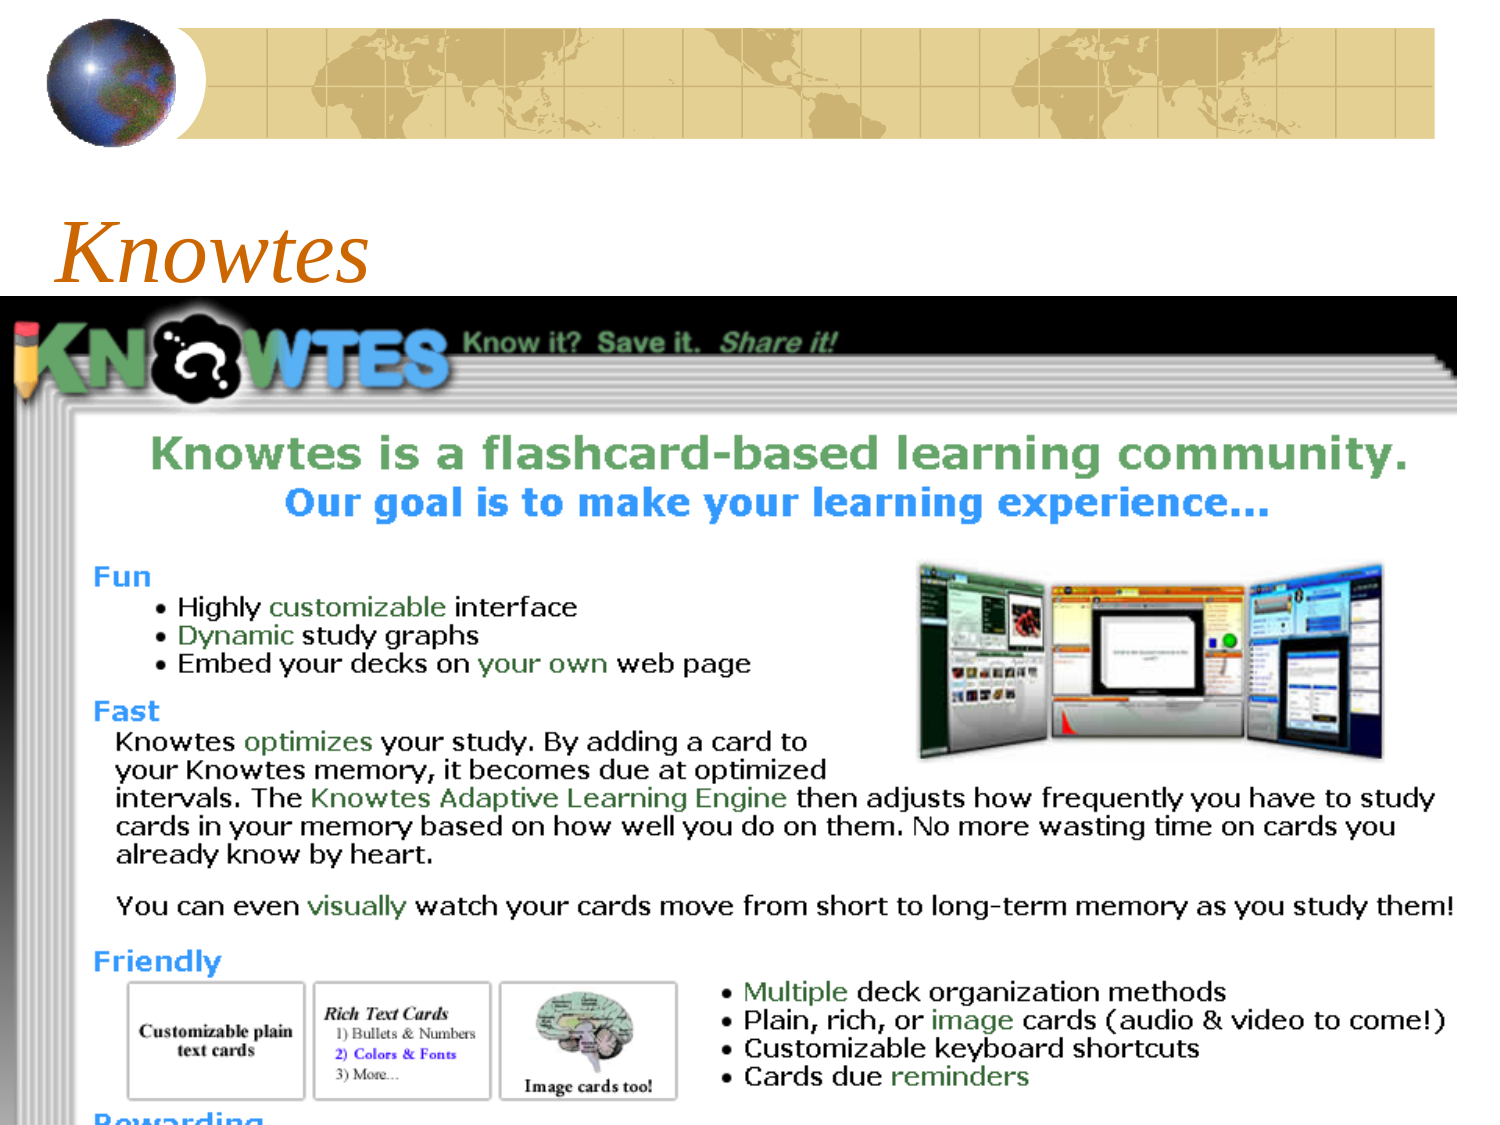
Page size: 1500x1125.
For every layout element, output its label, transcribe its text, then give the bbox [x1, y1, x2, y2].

picture [0, 296, 1457, 1125]
picture [42, 14, 190, 151]
title Knowtes [40, 152, 1316, 295]
